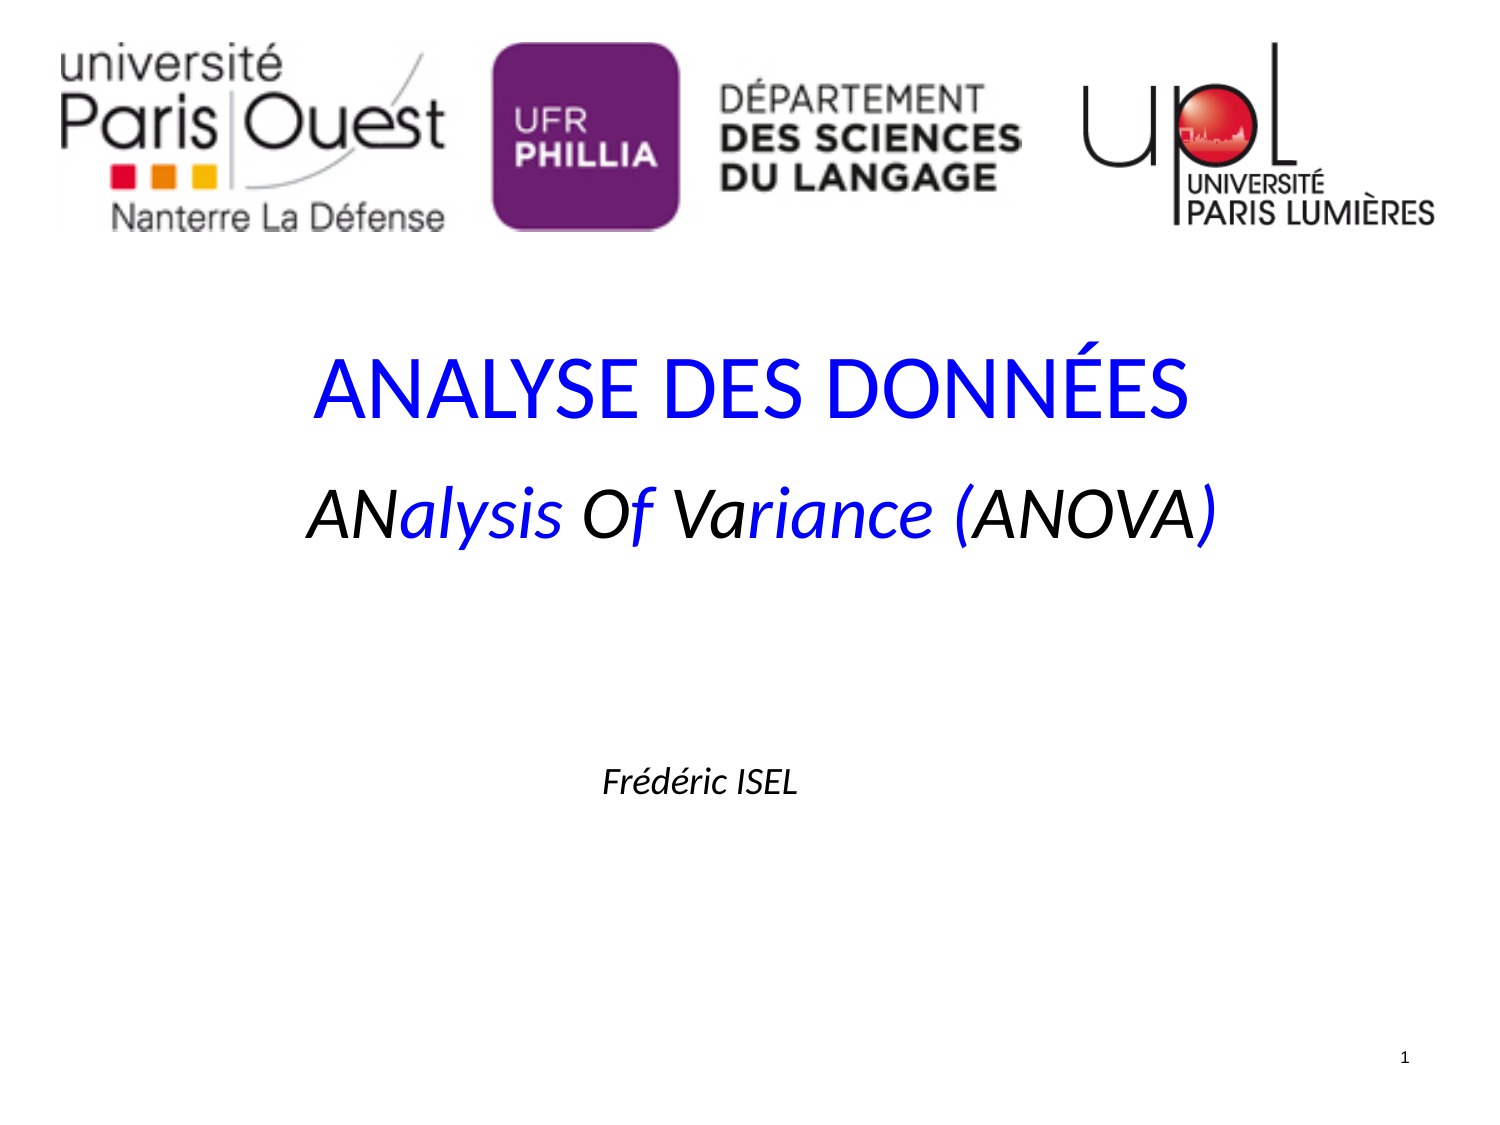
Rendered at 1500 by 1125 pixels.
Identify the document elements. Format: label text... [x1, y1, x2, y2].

text_box Frédéric ISEL [437, 714, 1025, 810]
picture [61, 42, 1022, 232]
title ANALYSE DES DONNÉES ANalysis Of Variance (ANOVA) [89, 202, 1438, 646]
slide_number 1 [1074, 1024, 1426, 1103]
picture [1082, 42, 1436, 227]
